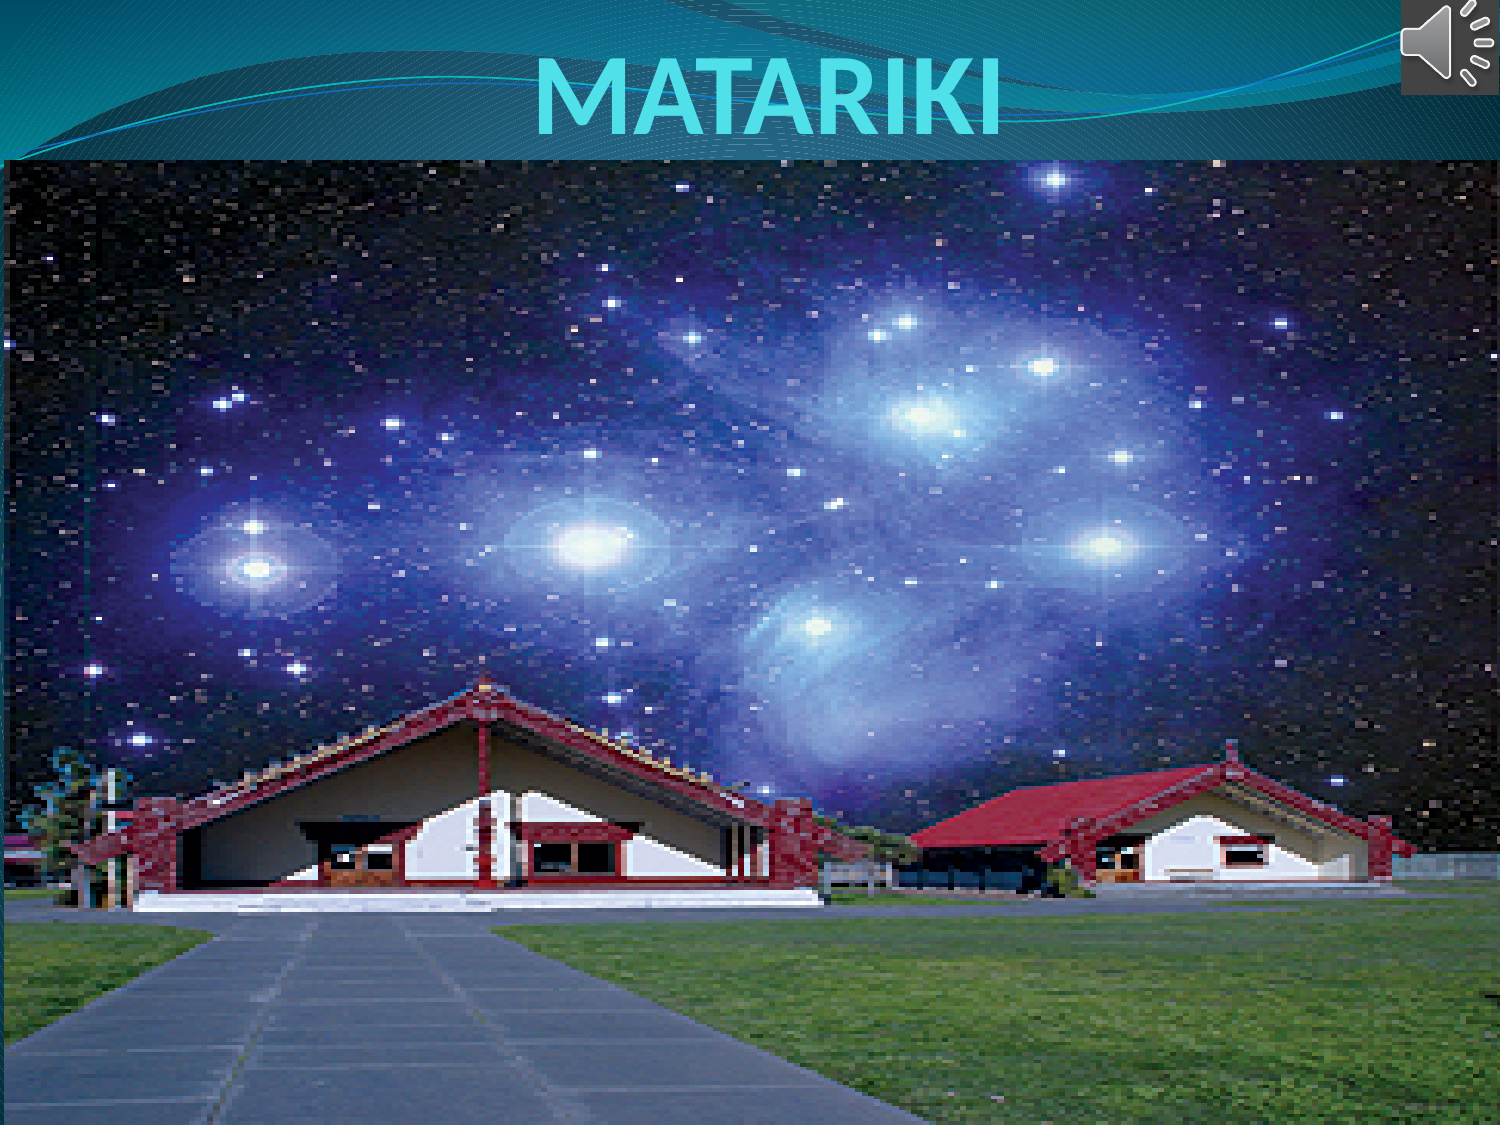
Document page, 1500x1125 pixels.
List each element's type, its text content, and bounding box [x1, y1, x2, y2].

picture [3, 160, 1500, 1125]
picture [1399, 0, 1500, 96]
title MATARIKI [442, 0, 1010, 159]
